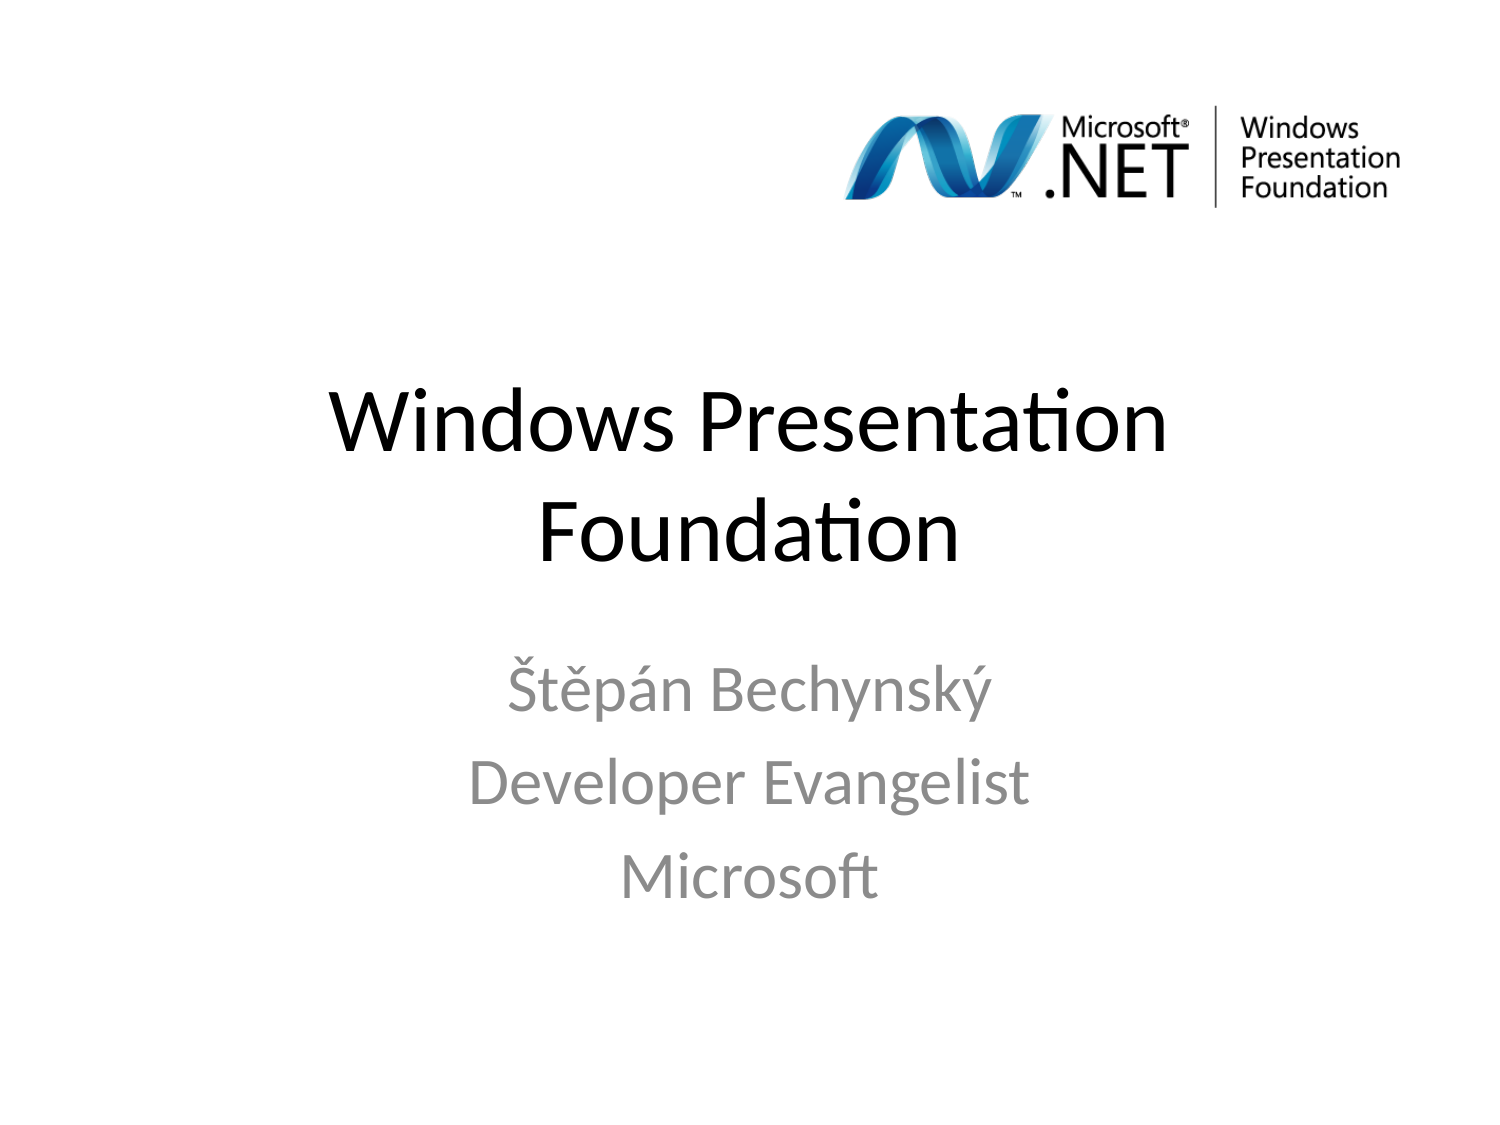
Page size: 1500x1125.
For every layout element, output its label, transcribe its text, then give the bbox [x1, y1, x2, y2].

subtitle Štěpán Bechynský Developer Evangelist Microsoft [225, 637, 1275, 925]
picture [843, 105, 1400, 208]
title Windows Presentation Foundation [112, 349, 1388, 591]
